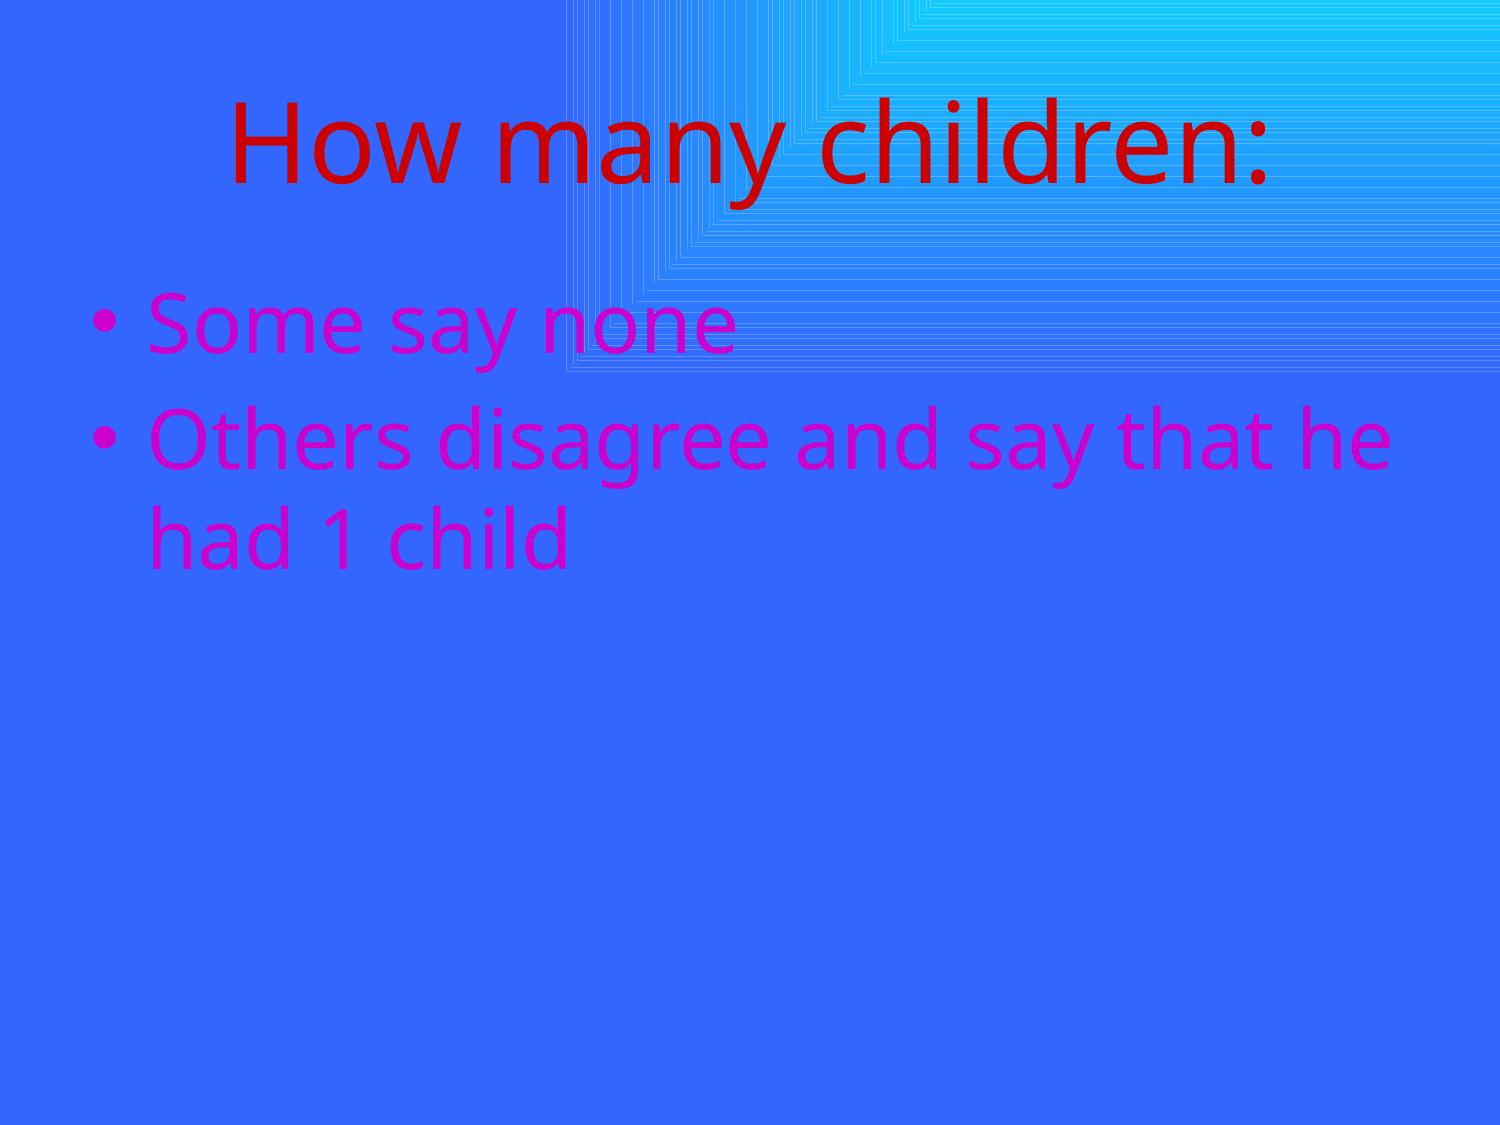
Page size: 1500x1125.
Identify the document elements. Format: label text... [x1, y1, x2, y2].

list Some say none Others disagree and say that he had 1 child [75, 262, 1425, 1005]
title How many children: [75, 45, 1425, 233]
